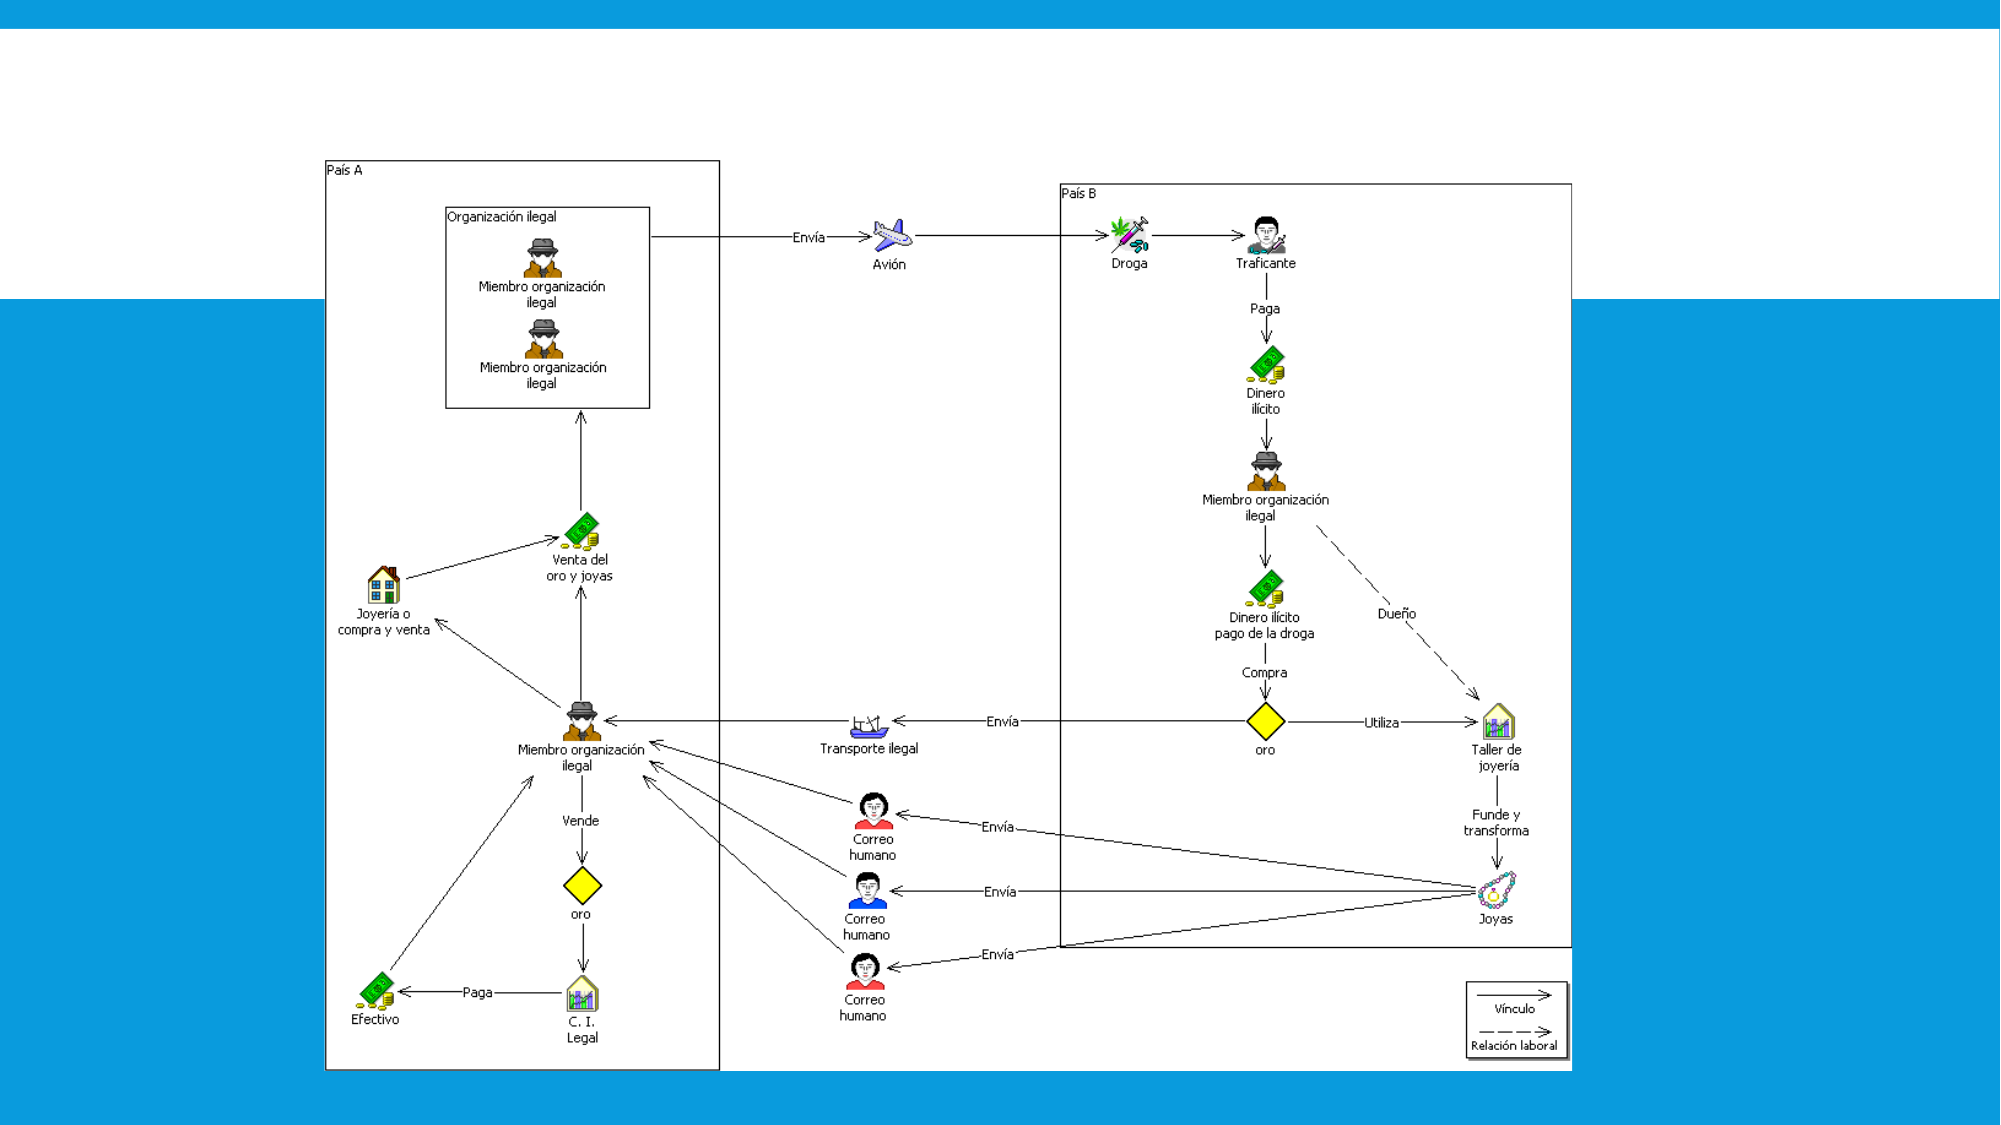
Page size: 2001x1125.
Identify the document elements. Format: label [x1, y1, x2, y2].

list [324, 158, 1573, 1071]
